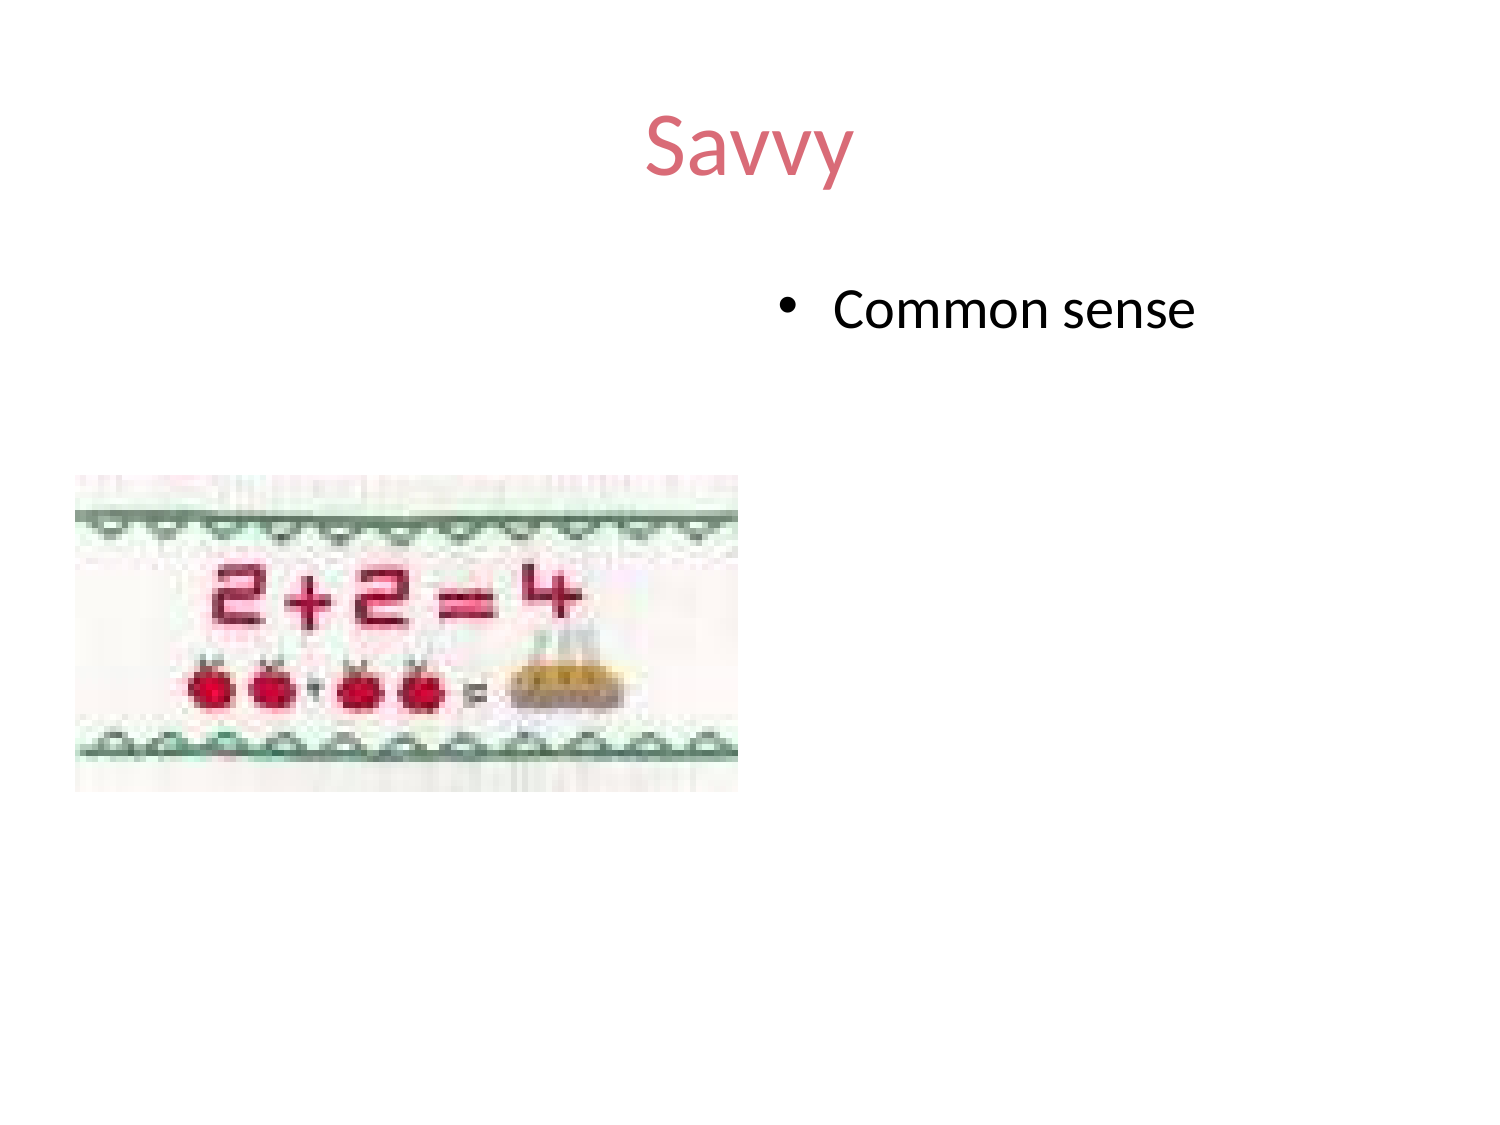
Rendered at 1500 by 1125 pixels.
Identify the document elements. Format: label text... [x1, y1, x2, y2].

list Common sense [762, 262, 1425, 1005]
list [74, 262, 738, 1006]
title Savvy [75, 45, 1425, 233]
